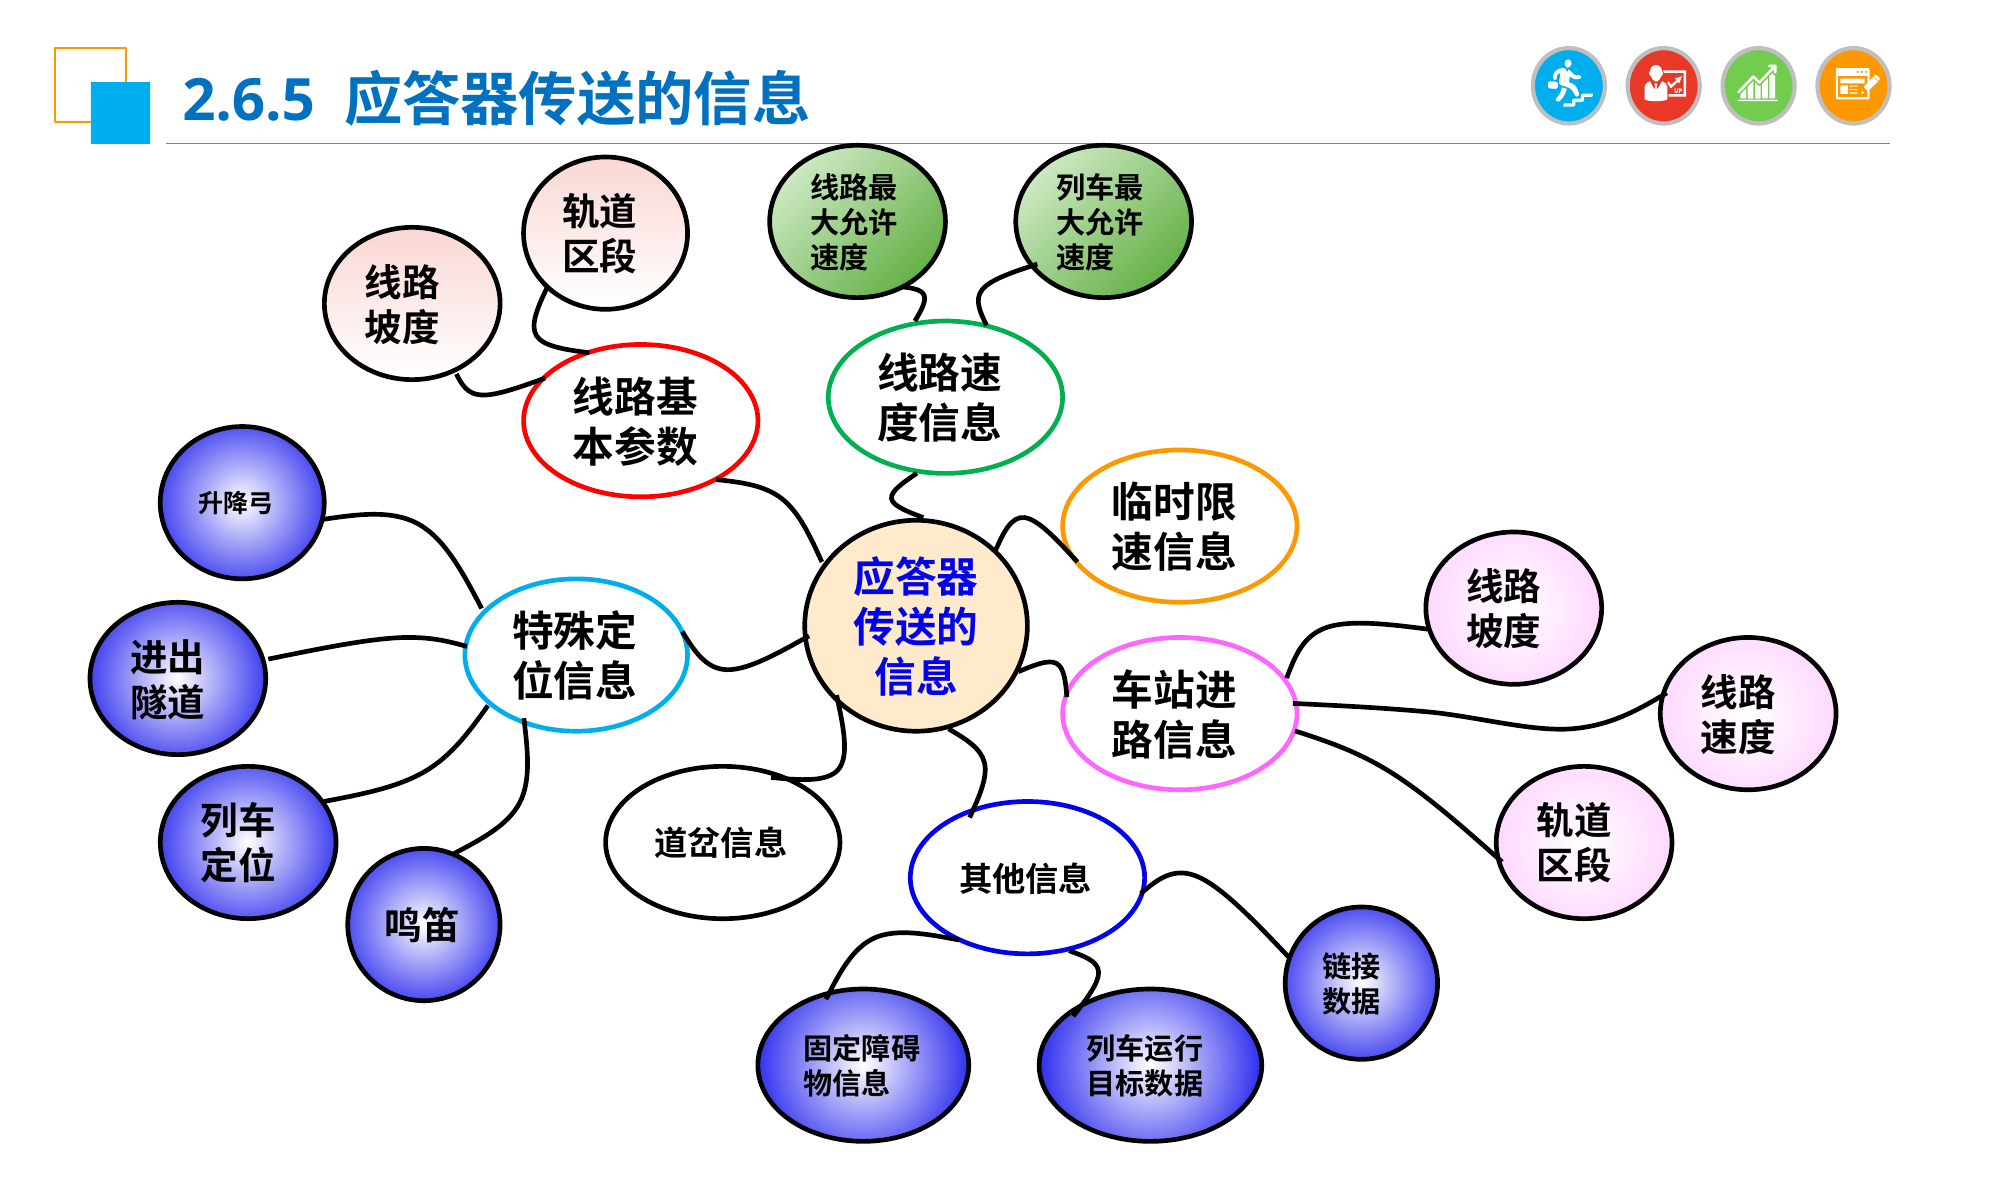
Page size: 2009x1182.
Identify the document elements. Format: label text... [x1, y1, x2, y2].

text_box [994, 516, 1079, 563]
text_box 进出隧道 [87, 600, 268, 757]
text_box [324, 705, 489, 803]
text_box 升降弓 [158, 424, 327, 581]
text_box 线路基本参数 [521, 342, 761, 499]
text_box 车站进路信息 [1060, 635, 1300, 792]
text_box [893, 286, 926, 322]
text_box [1068, 950, 1100, 1017]
text_box [455, 373, 546, 396]
text_box 其他信息 [908, 799, 1147, 956]
text_box [1294, 730, 1503, 863]
text_box 列车定位 [158, 764, 339, 921]
text_box 线路速度 [1658, 635, 1839, 792]
text_box [890, 472, 924, 519]
text_box [716, 478, 823, 563]
text_box 道岔信息 [603, 764, 843, 921]
text_box 特殊定位信息 [462, 576, 690, 734]
text_box 应答器传送的信息 [802, 518, 1030, 734]
text_box 列车最大允许速度 [1013, 143, 1194, 300]
text_box 线路速度信息 [826, 318, 1065, 476]
text_box 列车运行目标数据 [1037, 986, 1264, 1144]
text_box 固定障碍物信息 [755, 986, 971, 1144]
text_box [533, 286, 590, 354]
text_box 线路最大允许速度 [767, 143, 948, 300]
text_box [681, 631, 810, 671]
text_box 链接数据 [1283, 904, 1440, 1062]
text_box 线路坡度 [322, 225, 503, 382]
text_box [948, 728, 986, 818]
text_box [977, 263, 1038, 326]
text_box [268, 636, 468, 660]
text_box [1285, 622, 1431, 679]
text_box 临时限速信息 [1060, 447, 1300, 605]
text_box 2.6.5 应答器传送的信息 [161, 51, 831, 142]
text_box 线路坡度 [1423, 529, 1604, 687]
text_box [825, 931, 960, 1000]
text_box [321, 513, 483, 609]
text_box [1292, 692, 1668, 730]
text_box 轨道区段 [521, 154, 690, 312]
text_box [453, 718, 529, 855]
text_box 轨道区段 [1494, 764, 1675, 921]
text_box [1140, 872, 1290, 958]
text_box [1017, 661, 1068, 698]
text_box 鸣笛 [345, 846, 503, 1003]
text_box [771, 694, 846, 781]
